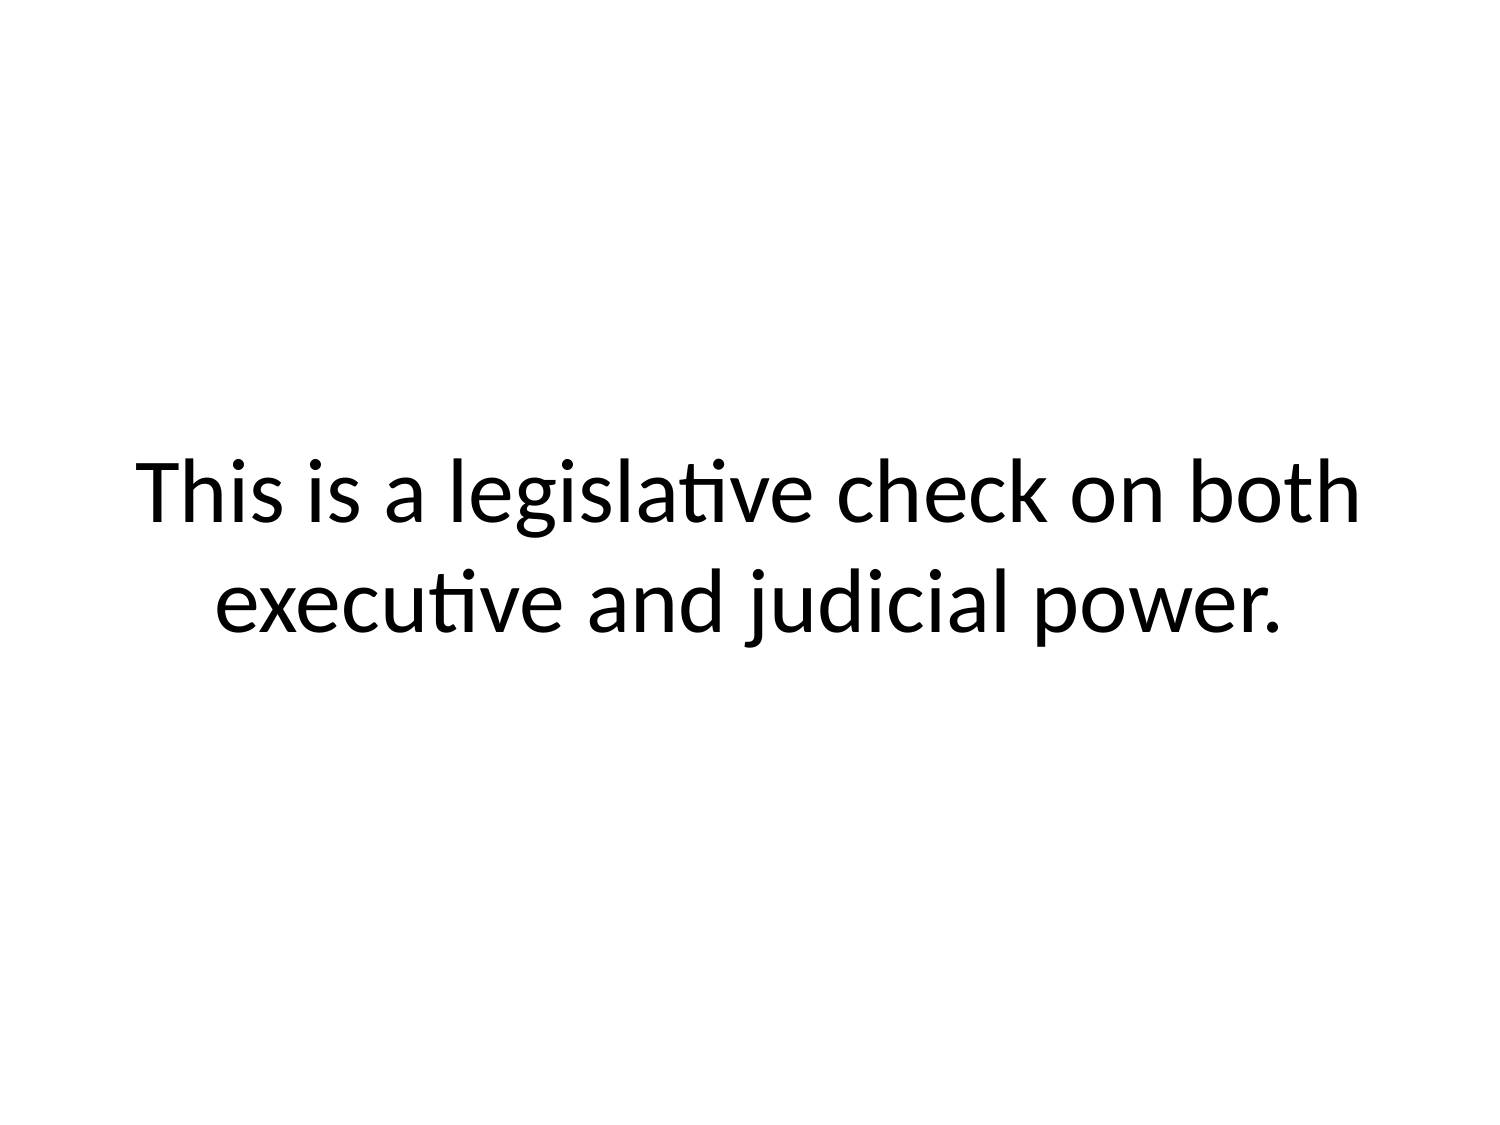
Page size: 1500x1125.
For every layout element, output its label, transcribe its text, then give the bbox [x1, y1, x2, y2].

title This is a legislative check on both executive and judicial power. [74, 44, 1426, 1038]
